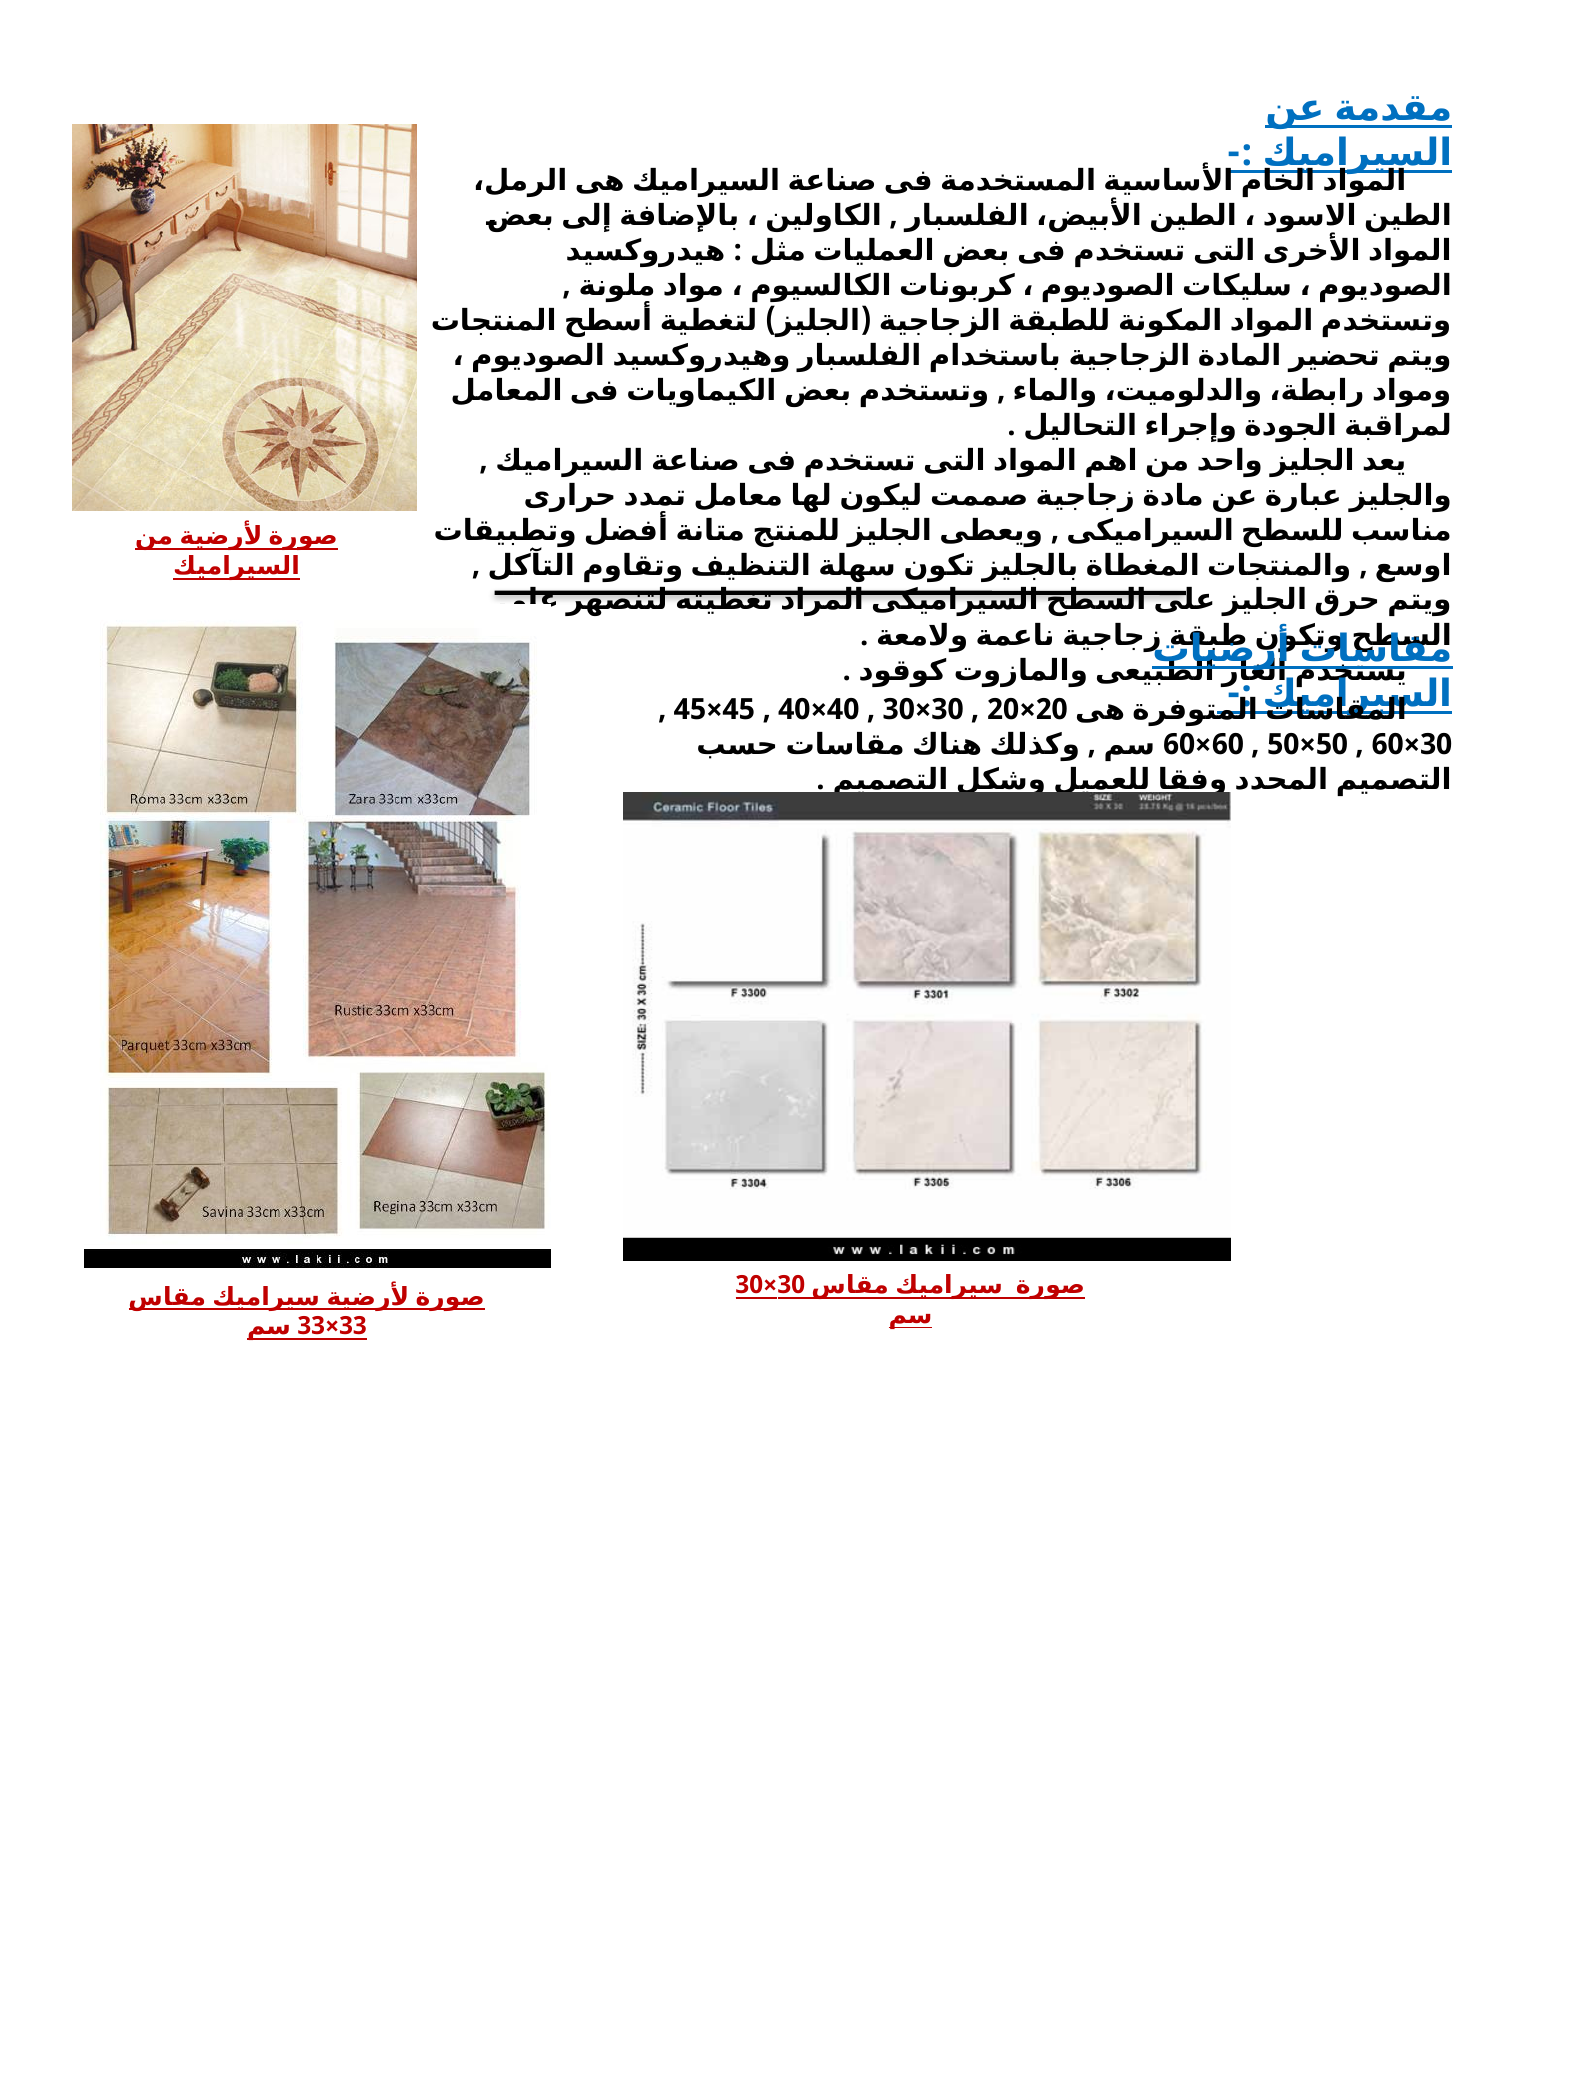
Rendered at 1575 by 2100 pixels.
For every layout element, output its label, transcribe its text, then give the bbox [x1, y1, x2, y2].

picture [84, 604, 551, 1268]
text_box مقدمة عن السيراميك :- [1138, 75, 1468, 154]
text_box المقاسات المتوفرة هى 20×20 , 30×30 , 40×40 , 45×45 , 30×60 , 50×50 , 60×60 سم , وكذلك هناك مقاسات حسب التصميم المحدد وفقا للعميل وشكل التصميم . [611, 683, 1468, 803]
text_box صورة سيراميك مقاس 30×30 سم [705, 1270, 1116, 1336]
text_box مقاسات أرضيات السيراميك :- [1045, 616, 1468, 683]
text_box صورة لأرضية من السيراميك [72, 518, 401, 587]
picture [623, 791, 1232, 1262]
text_box المواد الخام الأساسية المستخدمة فى صناعة السيراميك هى الرمل، الطين الاسود ، الطين الأبيض، الفلسبار , الكاولين ، بالإضافة إلى بعض المواد الأخرى التى تستخدم فى بعض العمليات مثل : هيدروكسيد الصوديوم ، سليكات الصوديوم ، كربونات الكالسيوم ، مواد ملونة , وتستخدم المواد المكونة للطبقة الزجاجية (الجليز) لتغطية أسطح المنتجات ويتم تحضير المادة الزجاجية باستخدام الفلسبار وهيدروكسيد الصوديوم ، ومواد رابطة، والدلوميت، والماء , وتستخدم بعض الكيماويات فى المعامل لمراقبة الجودة وإجراء التحاليل . يعد الجليز واحد من اهم المواد التى تستخدم فى صناعة السيراميك , والجليز عبارة عن مادة زجاجية صممت ليكون لها معامل تمدد حرارى مناسب للسطح السيراميكى , ويعطى الجليز للمنتج متانة أفضل وتطبيقات اوسع , والمنتجات المغطاة بالجليز تكون سهلة التنظيف وتقاوم التآكل , ويتم حرق الجليز على السطح السيراميكى المراد تغطيته لتنصهر على السطح وتكون طبقة زجاجية ناعمة ولامعة . يستخدم الغاز الطبيعى والمازوت كوقود . [412, 154, 1468, 694]
picture [72, 123, 417, 512]
text_box صورة لأرضية سيراميك مقاس 33×33 سم [96, 1277, 518, 1348]
